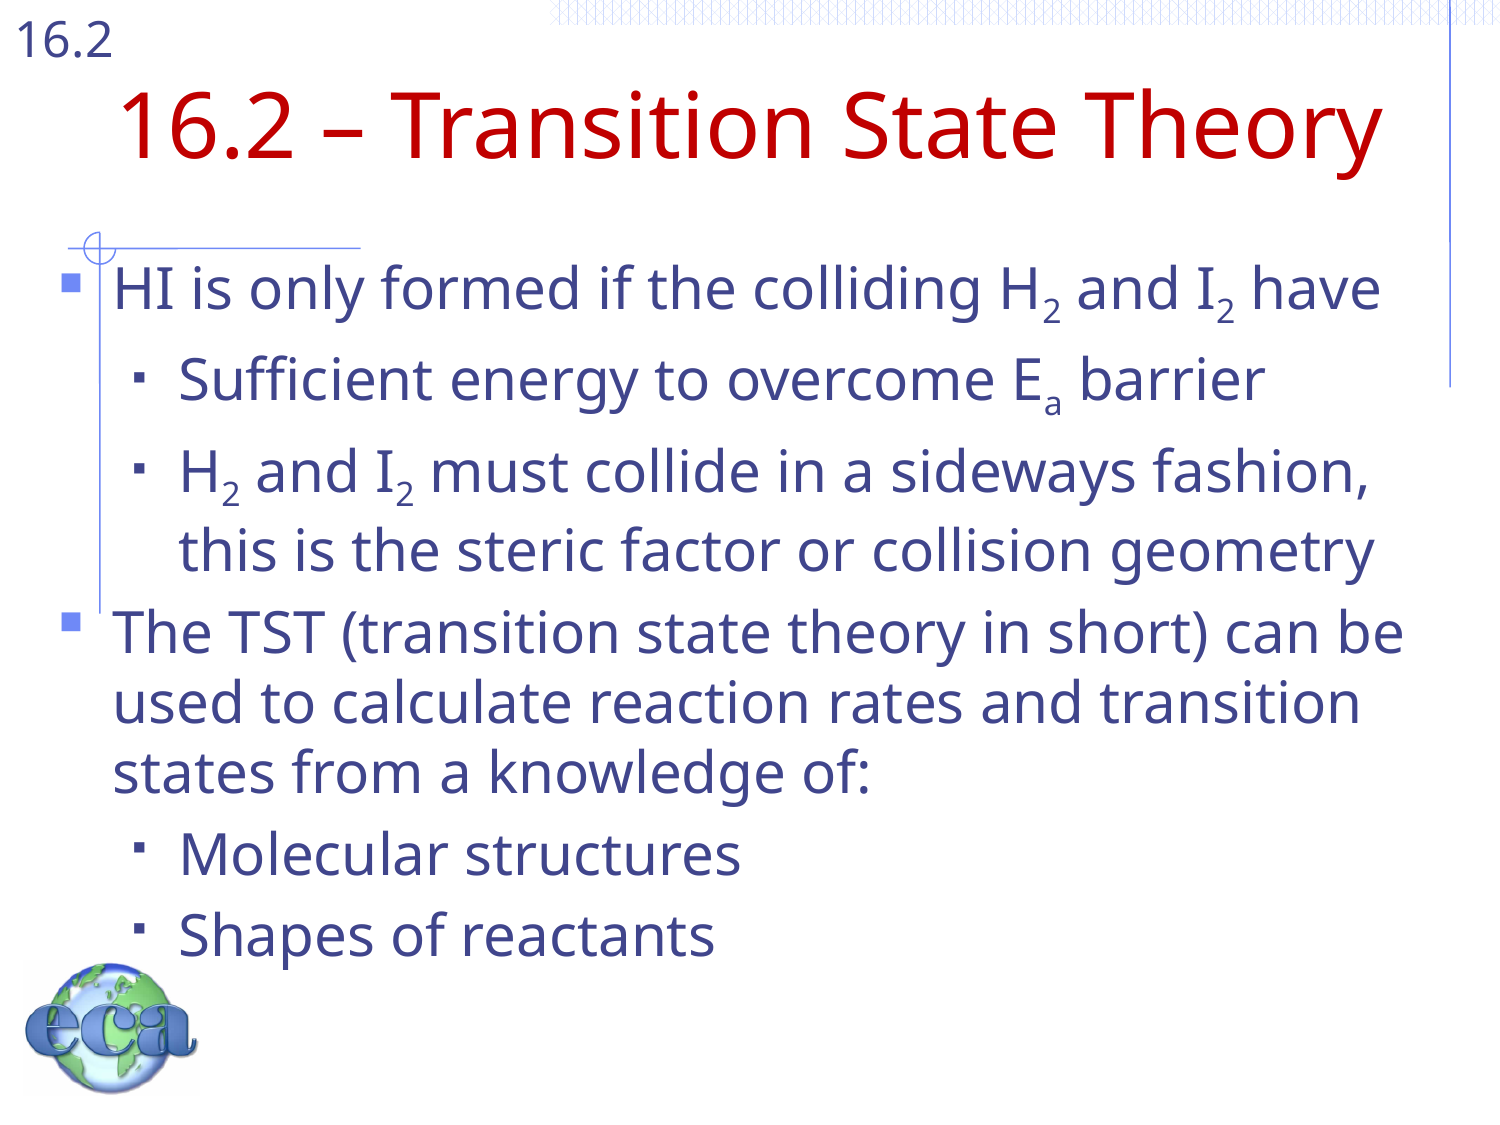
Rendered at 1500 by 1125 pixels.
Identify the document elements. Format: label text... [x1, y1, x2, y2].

list HI is only formed if the colliding H2 and I2 have Sufficient energy to overcome Ea barrier H2 and I2 must collide in a sideways fashion, this is the steric factor or collision geometry The TST (transition state theory in short) can be used to calculate reaction rates and transition states from a knowledge of: Molecular structures Shapes of reactants [41, 243, 1471, 965]
picture [23, 960, 200, 1096]
title 16.2 – Transition State Theory [17, 49, 1483, 185]
